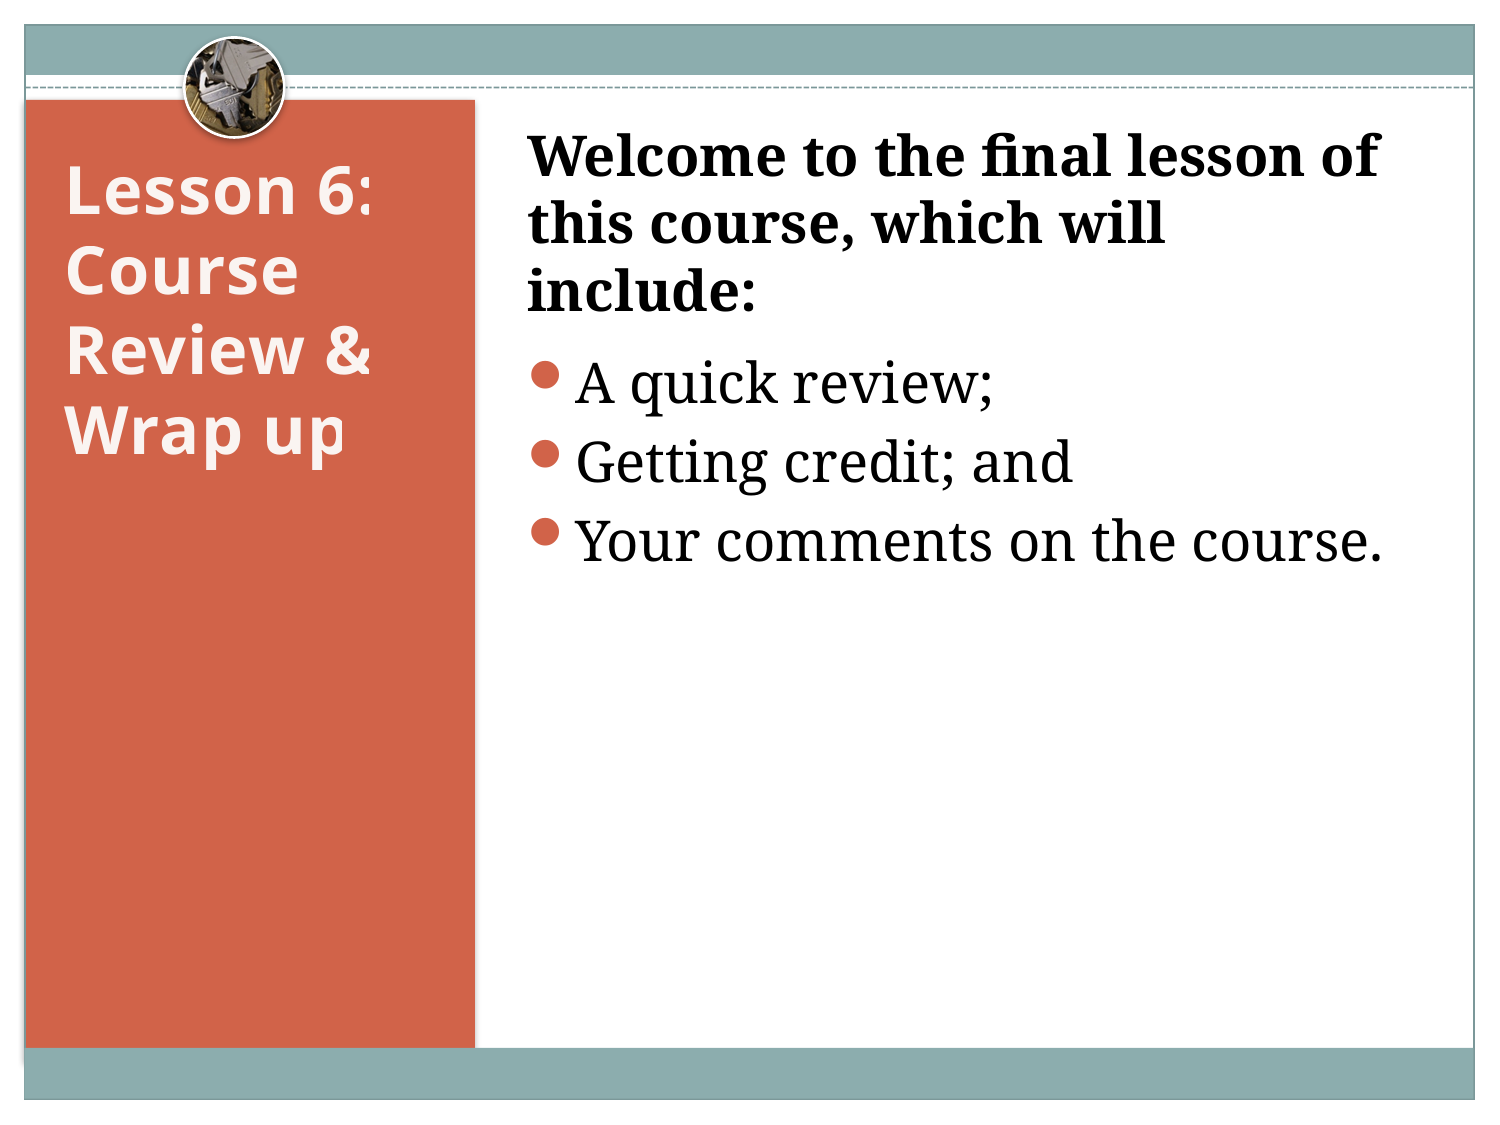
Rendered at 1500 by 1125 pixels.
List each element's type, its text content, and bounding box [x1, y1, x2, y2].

list Welcome to the final lesson of this course, which will include: A quick review; Getting credit; and Your comments on the course. [512, 112, 1438, 1000]
title Lesson 6: Course Review & Wrap up [50, 125, 463, 475]
picture [186, 39, 282, 125]
